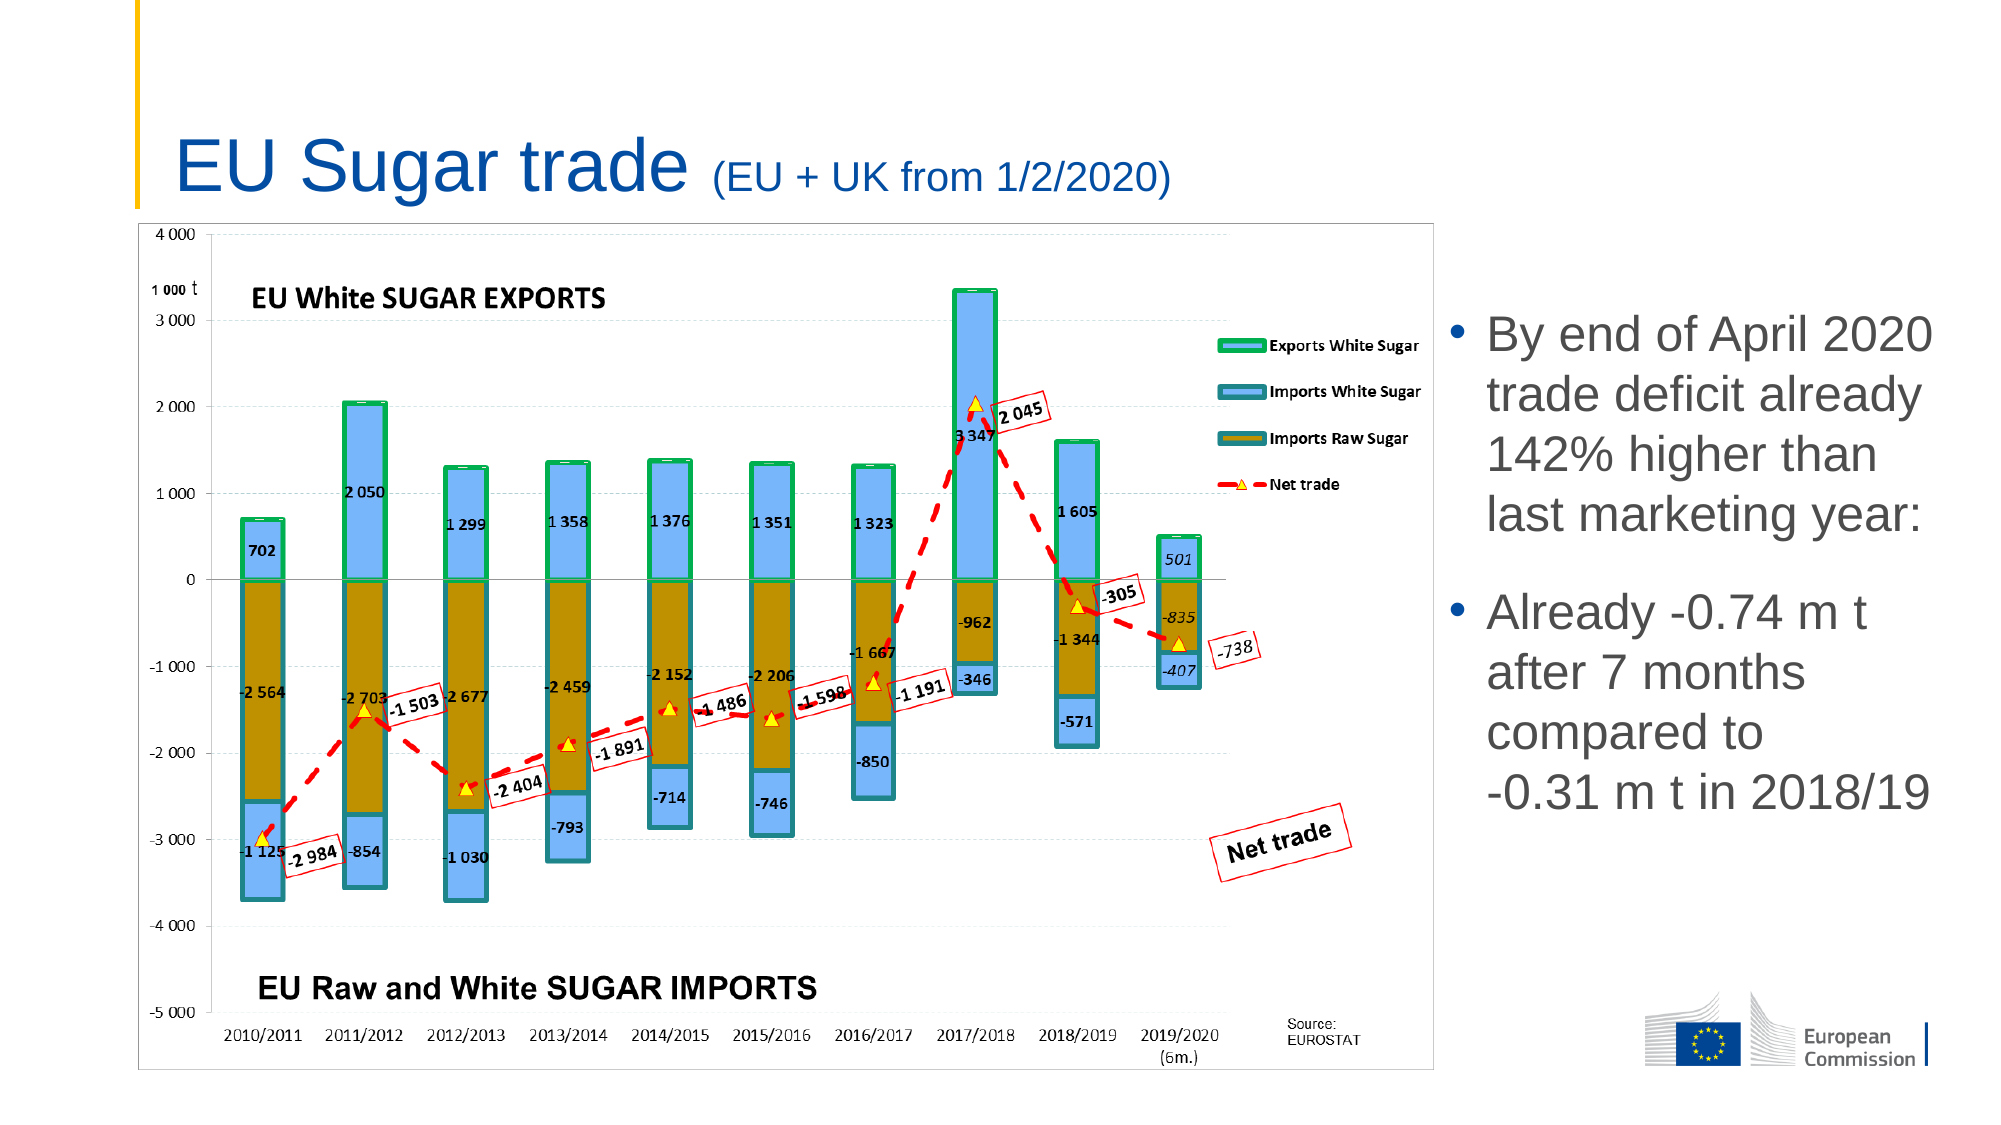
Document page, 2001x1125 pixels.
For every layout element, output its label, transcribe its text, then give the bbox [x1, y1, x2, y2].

list By end of April 2020 trade deficit already 142% higher than last marketing year: Already -0.74 m t after 7 months compared to -0.31 m t in 2018/19 [1434, 294, 1968, 1000]
title EU Sugar trade (EU + UK from 1/2/2020) [159, 79, 1885, 208]
picture [1645, 1000, 1928, 1066]
picture [138, 223, 1434, 1070]
